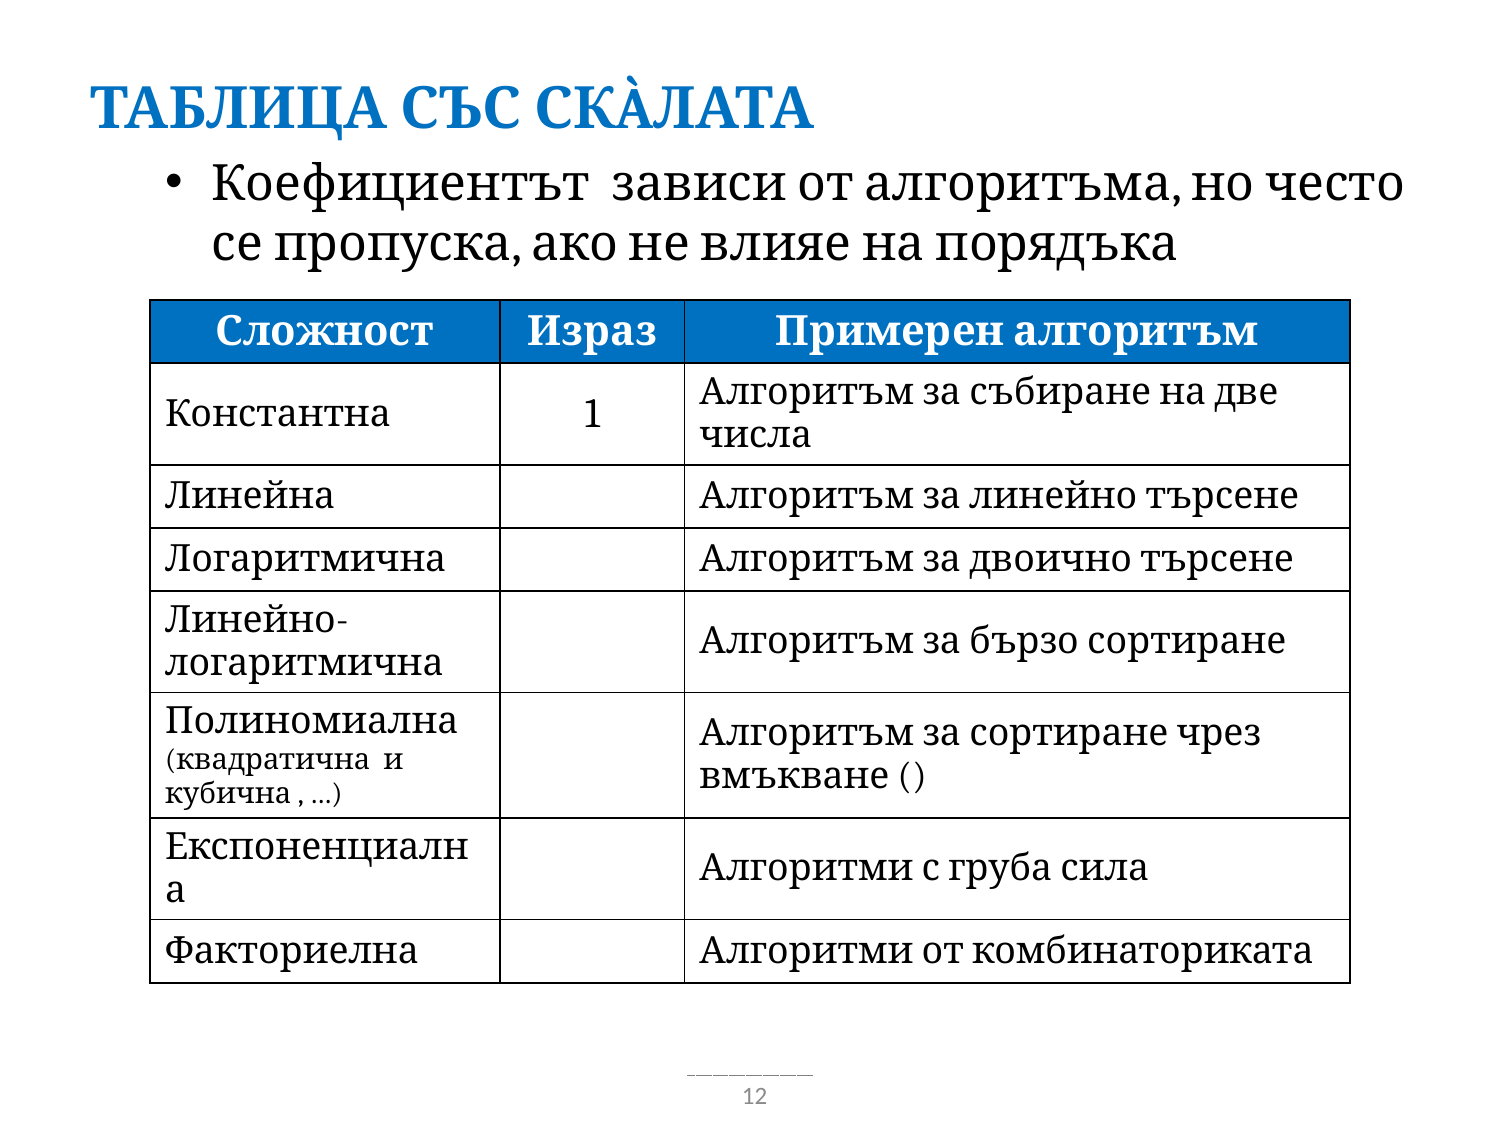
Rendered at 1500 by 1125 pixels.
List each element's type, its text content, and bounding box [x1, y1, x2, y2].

slide_number 12 [579, 1065, 930, 1125]
